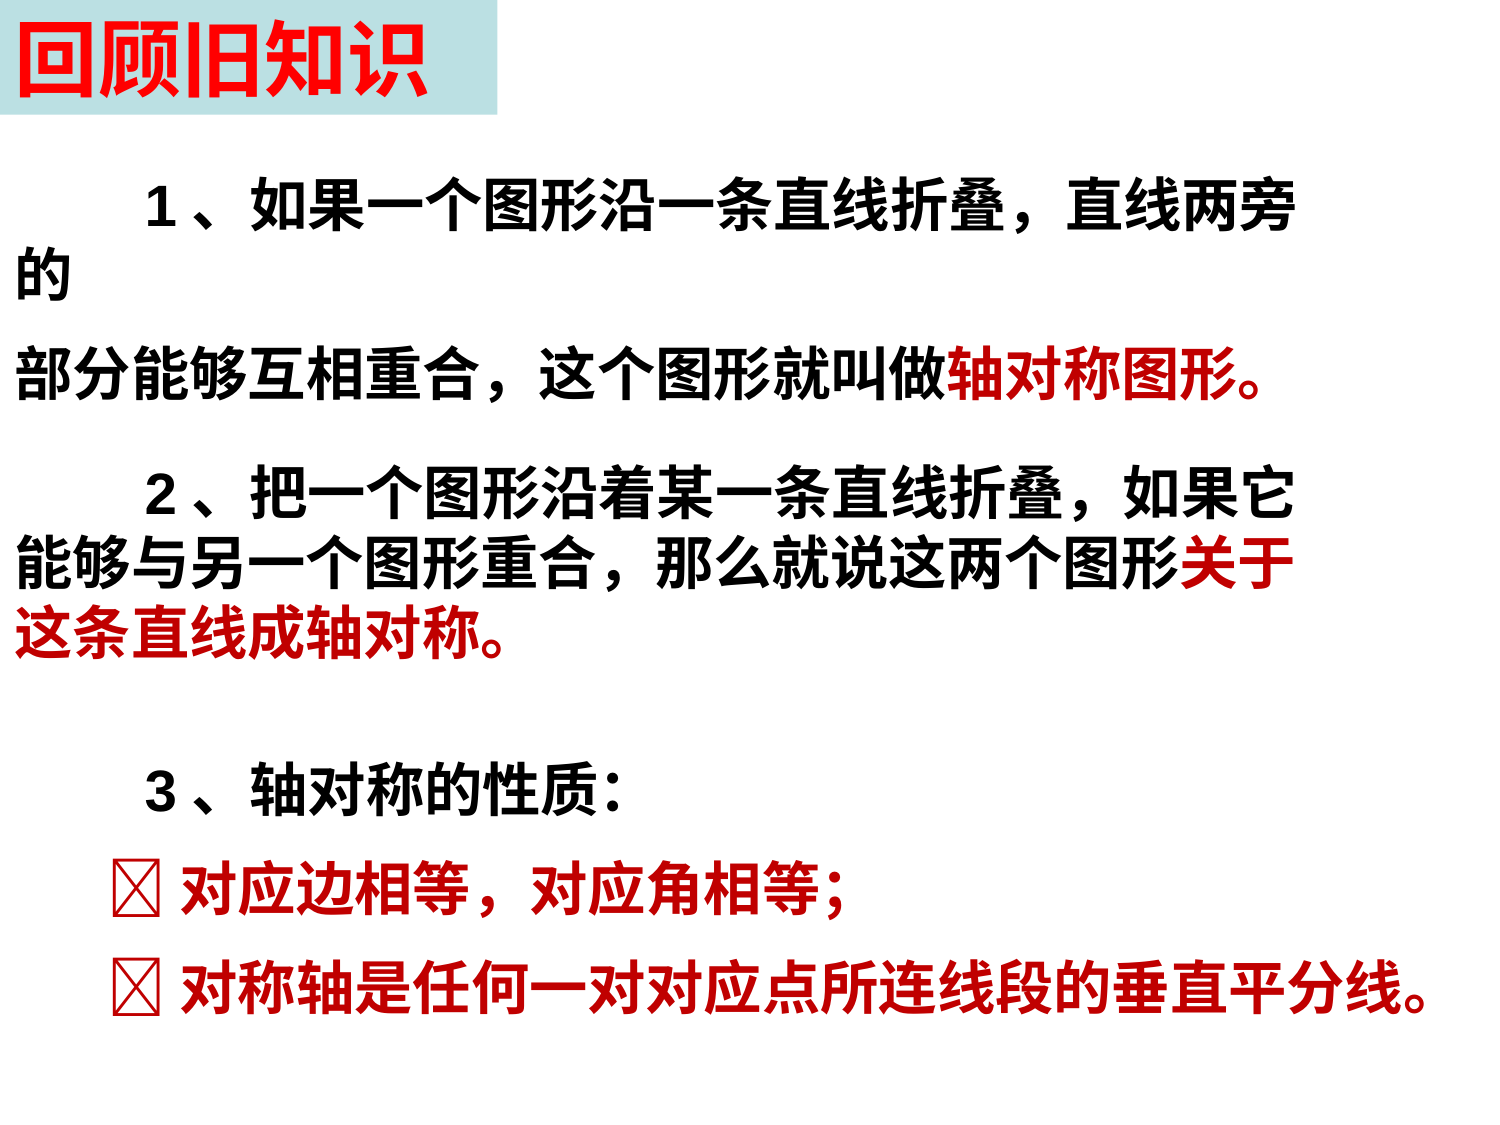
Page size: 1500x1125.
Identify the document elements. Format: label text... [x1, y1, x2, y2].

text_box 3、轴对称的性质： 对应边相等，对应角相等； 对称轴是任何一对对应点所连线段的垂直平分线。 [0, 745, 1500, 1029]
text_box 2、把一个图形沿着某一条直线折叠，如果它能够与另一个图形重合，那么就说这两个图形关于这条直线成轴对称。 [0, 448, 1335, 674]
text_box 回顾旧知识 [0, 0, 498, 115]
text_box 1、如果一个图形沿一条直线折叠，直线两旁的 部分能够互相重合，这个图形就叫做轴对称图形。 [0, 161, 1371, 415]
